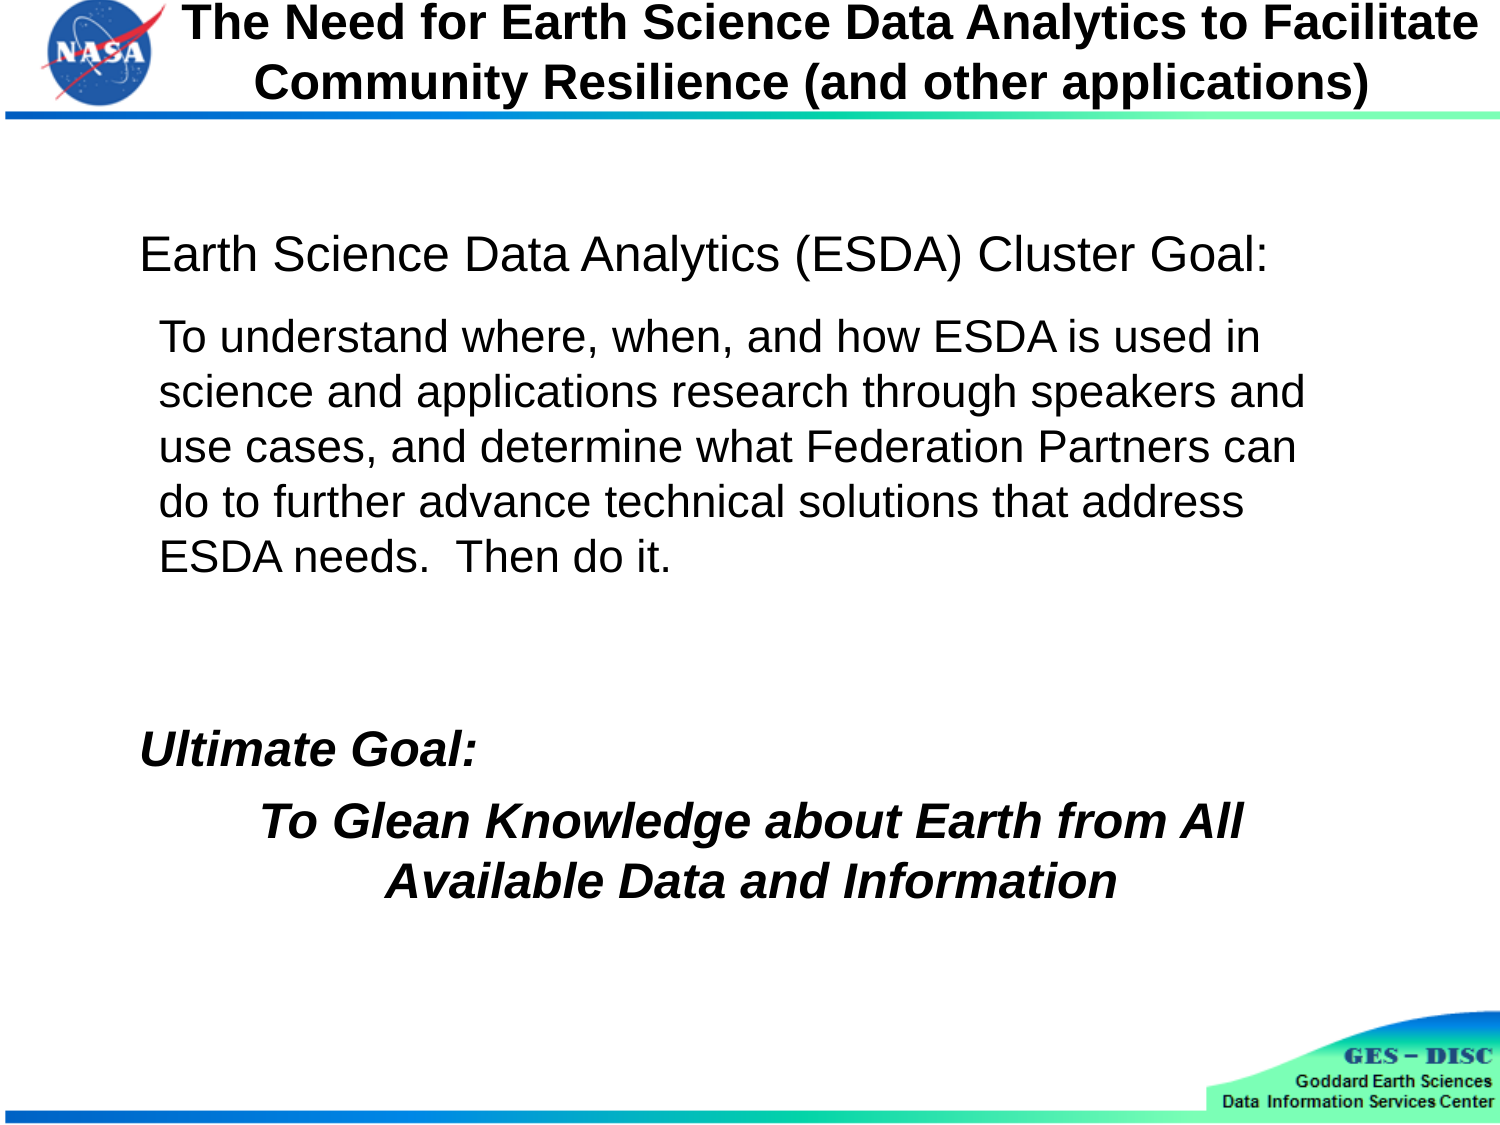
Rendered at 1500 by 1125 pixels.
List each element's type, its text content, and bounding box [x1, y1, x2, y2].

title The Need for Earth Science Data Analytics to Facilitate Community Resilience (and other applications) [124, 22, 1500, 126]
list Earth Science Data Analytics (ESDA) Cluster Goal: To understand where, when, and how ESDA is used in science and applications research through speakers and use cases, and determine what Federation Partners can do to further advance technical solutions that address ESDA needs. Then do it. Ultimate Goal: To Glean Knowledge about Earth from All Available Data and Information [124, 206, 1361, 808]
text_box [4, 0, 1500, 1125]
